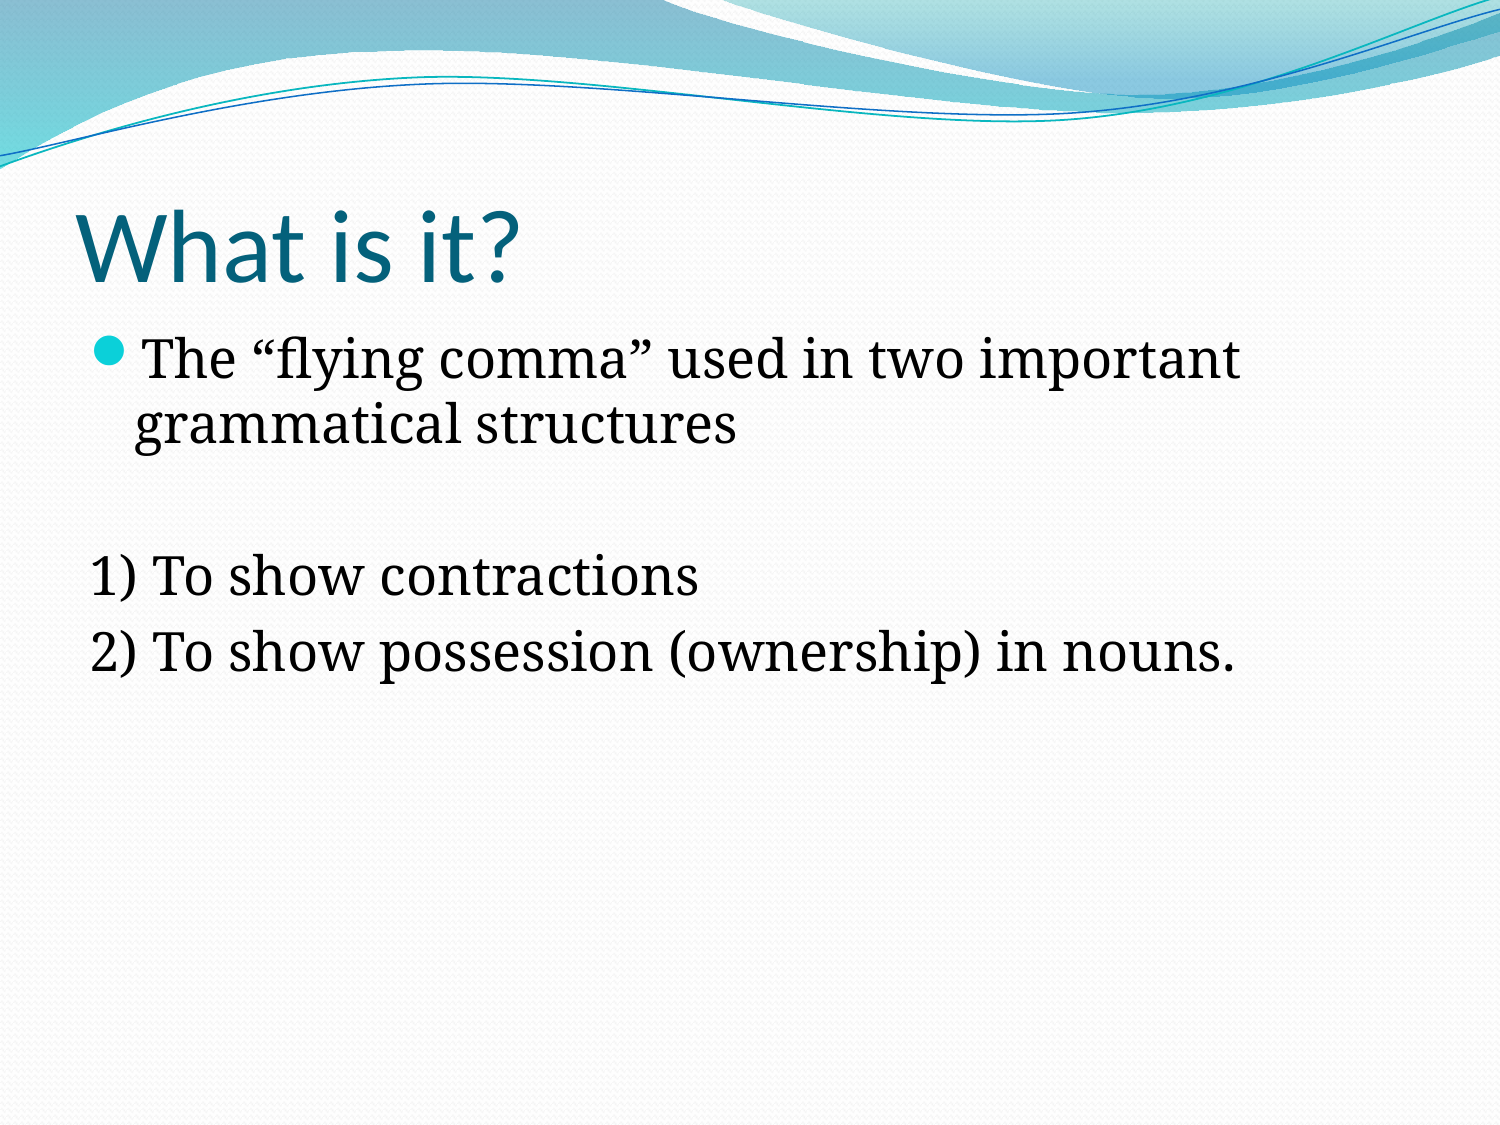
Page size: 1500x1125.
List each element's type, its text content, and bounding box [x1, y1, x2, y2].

title What is it? [75, 115, 1425, 303]
list The “flying comma” used in two important grammatical structures 1) To show contractions 2) To show possession (ownership) in nouns. [75, 317, 1425, 1038]
